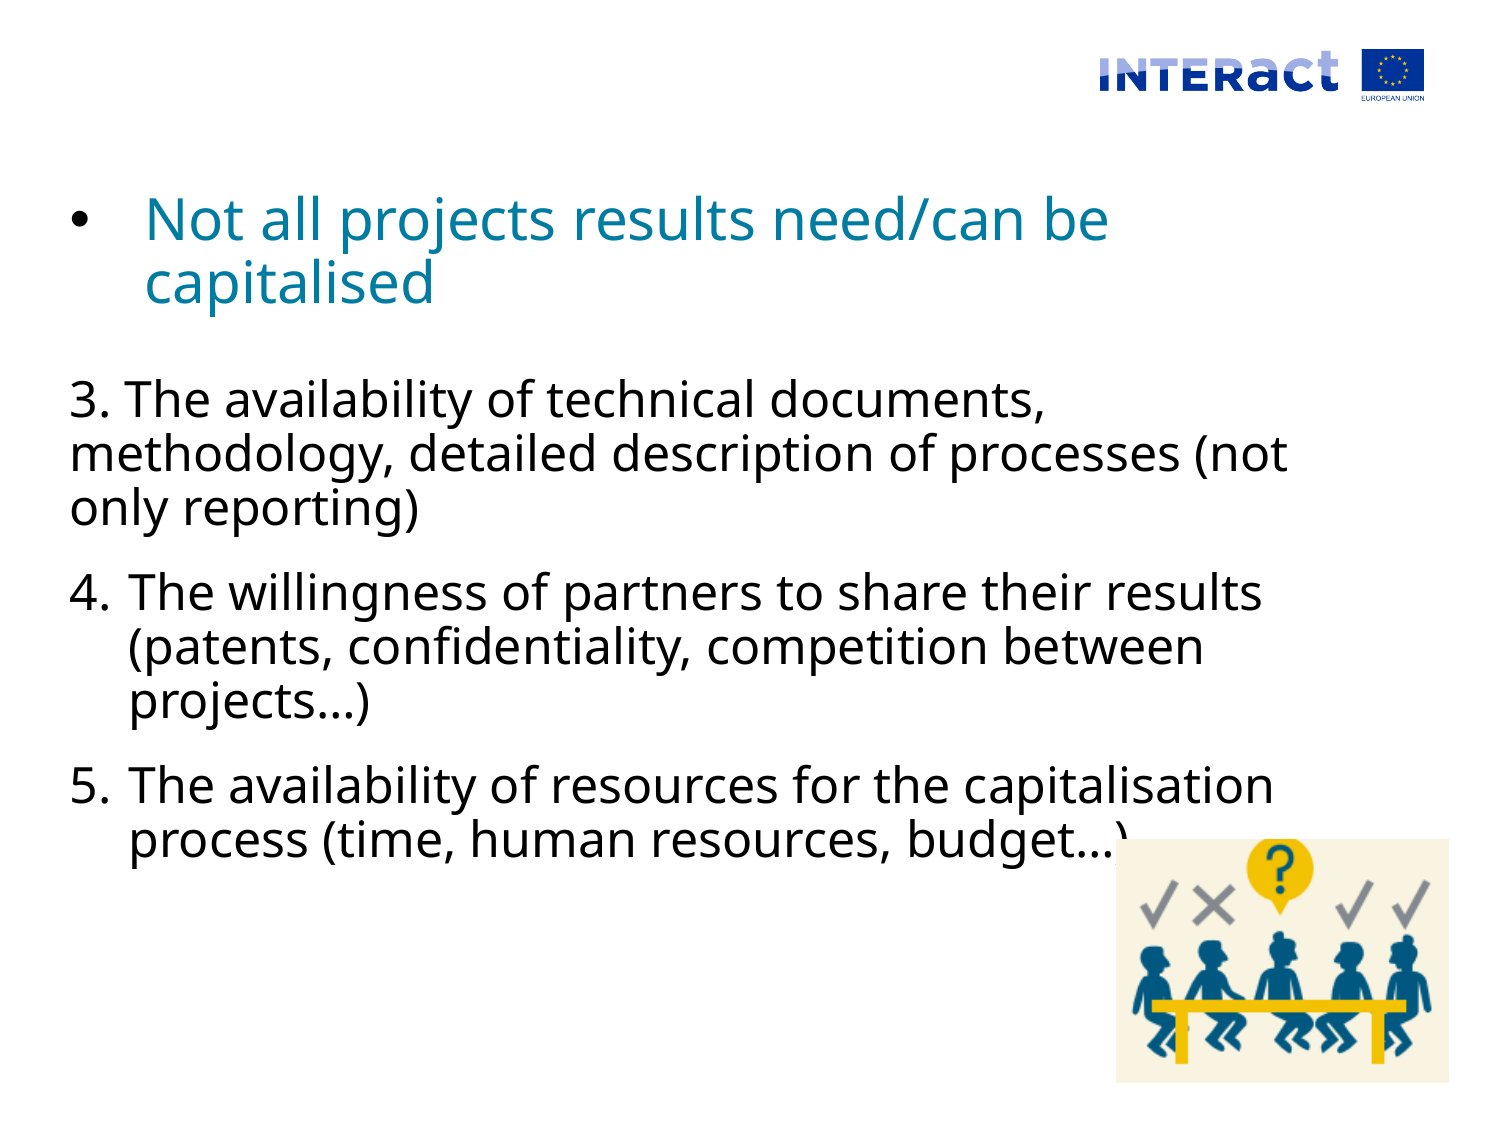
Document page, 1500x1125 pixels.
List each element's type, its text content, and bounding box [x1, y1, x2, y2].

picture [1116, 839, 1449, 1083]
picture [1100, 49, 1424, 101]
list Not all projects results need/can be capitalised 3. The availability of technical documents, methodology, detailed description of processes (not only reporting) The willingness of partners to share their results (patents, confidentiality, competition between projects…) The availability of resources for the capitalisation process (time, human resources, budget…) [69, 190, 1306, 642]
